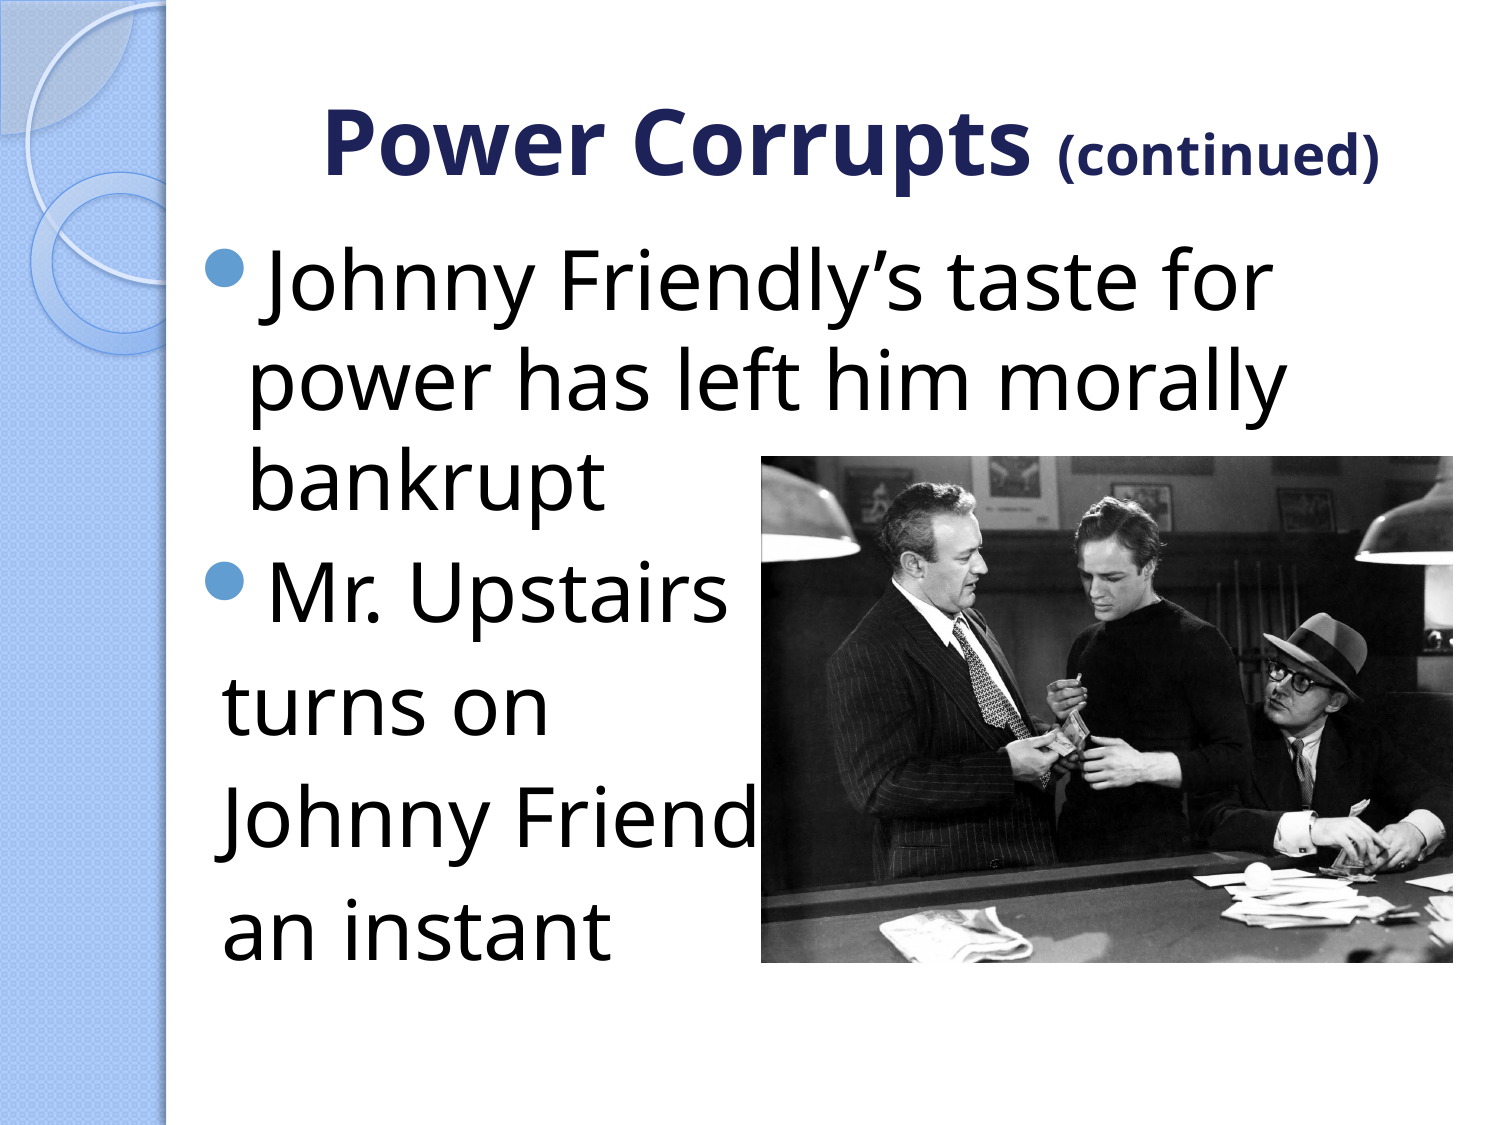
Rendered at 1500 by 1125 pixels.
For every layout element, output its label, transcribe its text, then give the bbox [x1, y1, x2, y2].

picture [761, 455, 1453, 963]
title Power Corrupts (continued) [235, 45, 1466, 233]
list Johnny Friendly’s taste for power has left him morally bankrupt Mr. Upstairs turns on Johnny Friendly in an instant [171, 219, 1402, 1008]
